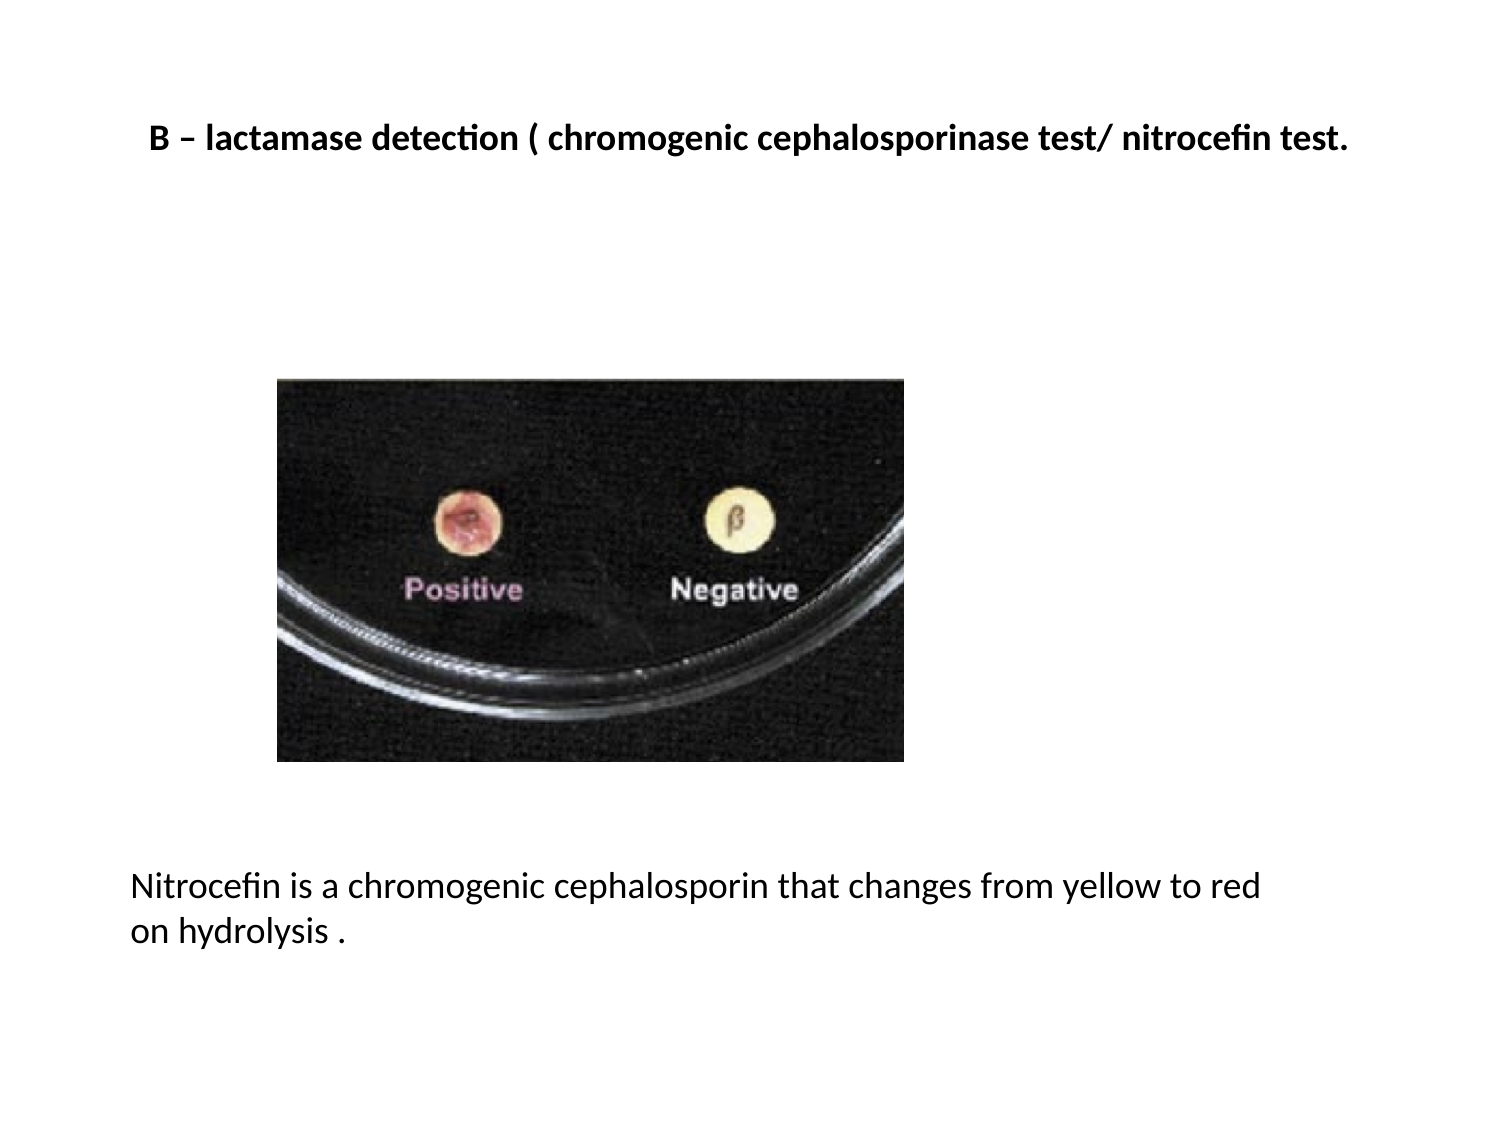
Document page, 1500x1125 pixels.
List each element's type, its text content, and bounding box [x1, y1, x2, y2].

text_box B – lactamase detection ( chromogenic cephalosporinase test/ nitrocefin test. [141, 105, 1359, 166]
picture [276, 363, 905, 762]
text_box Nitrocefin is a chromogenic cephalosporin that changes from yellow to red on hydrolysis . [122, 853, 1316, 959]
